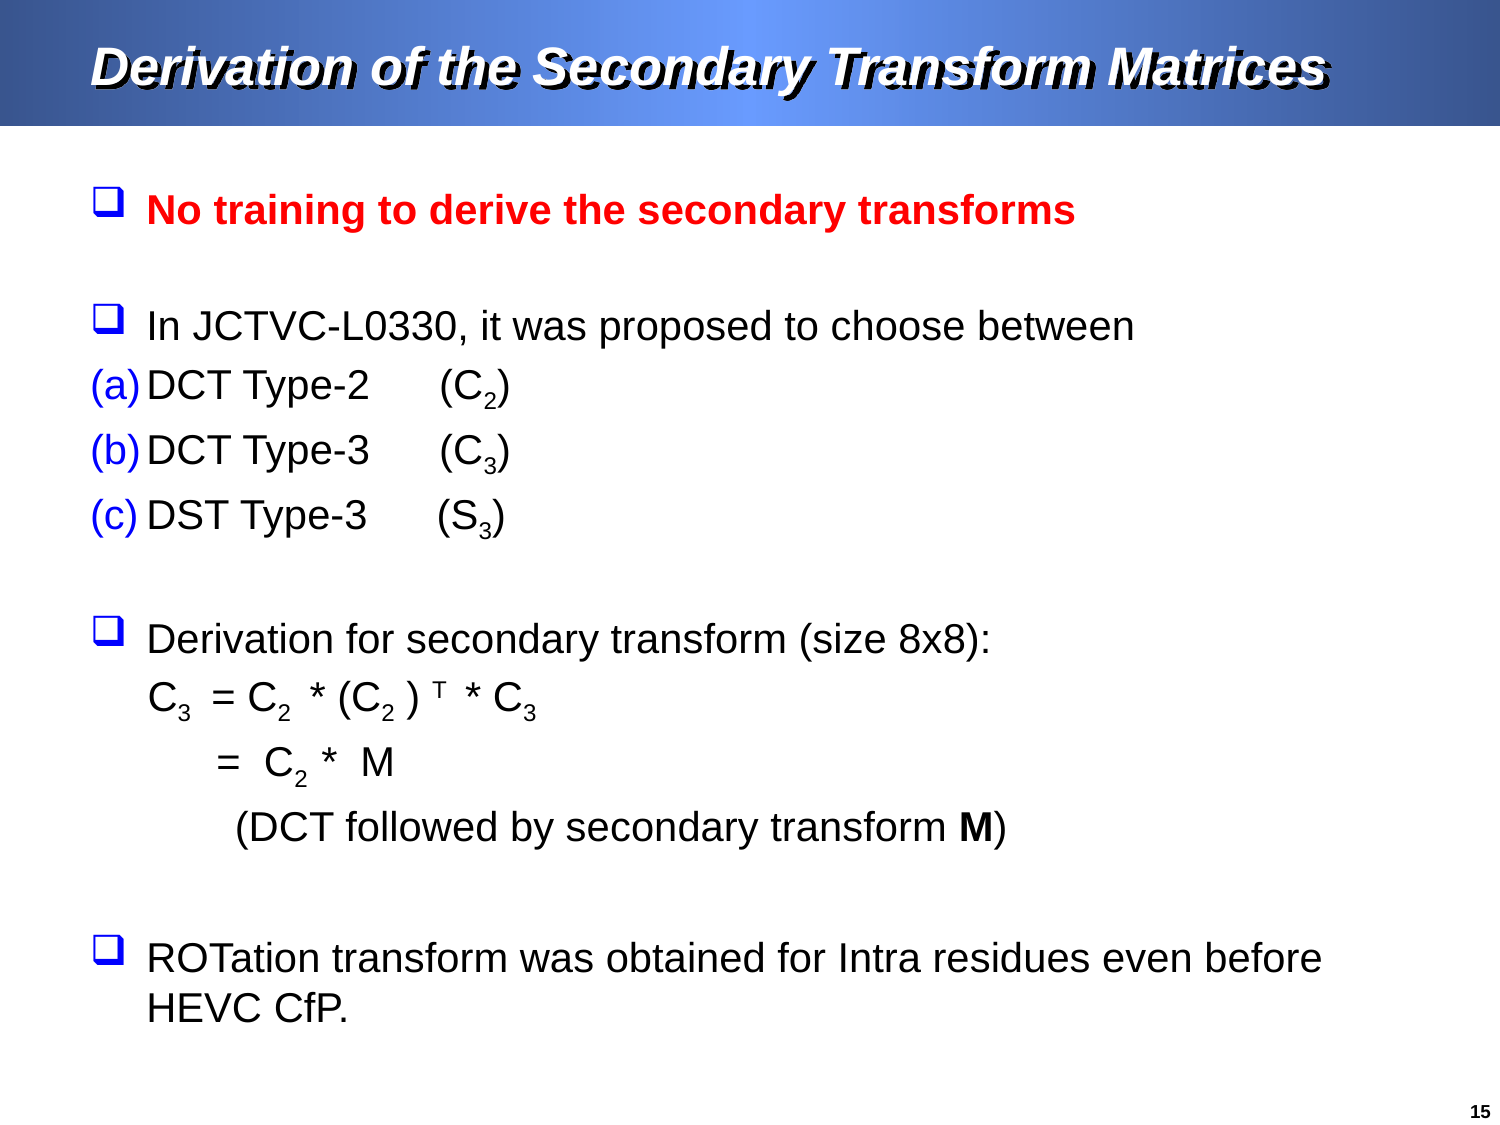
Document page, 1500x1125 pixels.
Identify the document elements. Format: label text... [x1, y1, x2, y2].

slide_number 15 [1368, 1091, 1500, 1125]
list No training to derive the secondary transforms In JCTVC-L0330, it was proposed to choose between DCT Type-2 (C2) DCT Type-3 (C3) DST Type-3 (S3) Derivation for secondary transform (size 8x8): C3 = C2 * (C2 ) T * C3 = C2 * M (DCT followed by secondary transform M) ROTation transform was obtained for Intra residues even before HEVC CfP. [74, 174, 1426, 1006]
title Derivation of the Secondary Transform Matrices [74, 12, 1426, 126]
